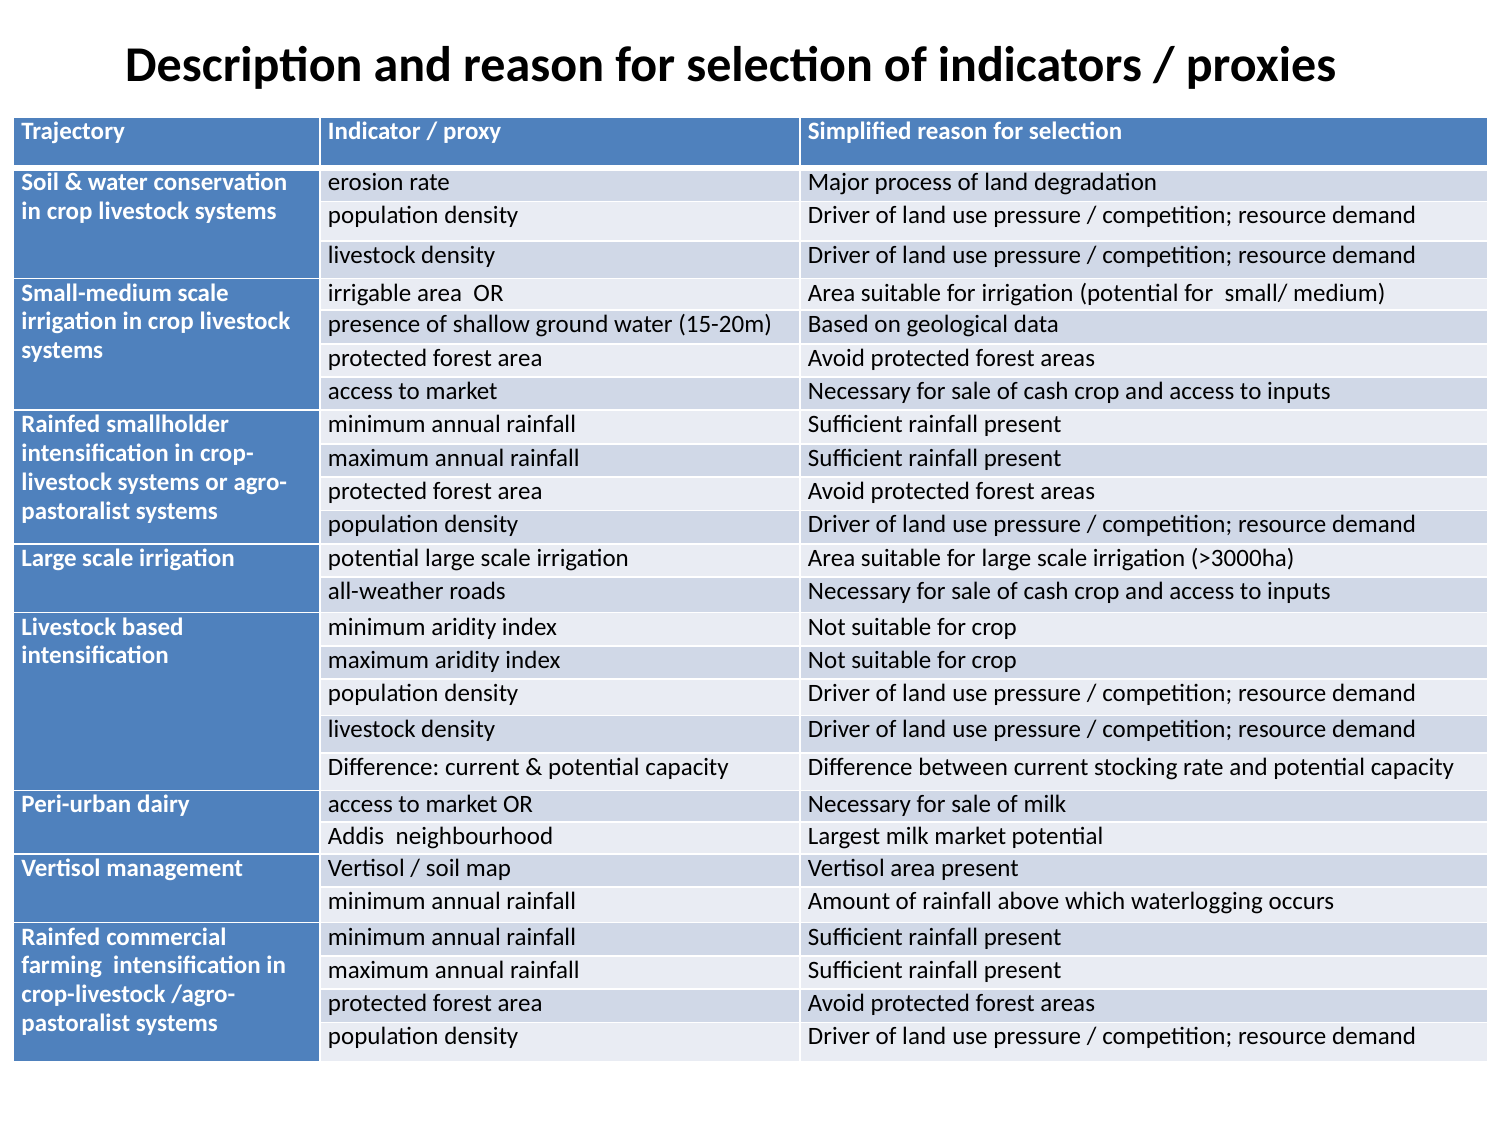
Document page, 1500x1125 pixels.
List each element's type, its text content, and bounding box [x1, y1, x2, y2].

table_cell potential large scale irrigation [321, 545, 799, 576]
table_cell access to market [321, 378, 799, 409]
table_cell Necessary for sale of cash crop and access to inputs [801, 578, 1487, 612]
table_cell Soil & water conservation in crop livestock systems [14, 171, 319, 278]
table_cell maximum annual rainfall [321, 957, 799, 988]
table_cell protected forest area [321, 345, 799, 376]
table_header Simplified reason for selection [801, 118, 1487, 165]
table_cell Rainfed smallholder intensification in crop-livestock systems or agro-pastoralist systems [14, 411, 319, 543]
table_cell Rainfed commercial farming intensification in crop-livestock /agro-pastoralist systems [14, 923, 319, 1061]
table_cell Addis neighbourhood [321, 823, 799, 853]
table_cell livestock density [321, 242, 799, 278]
table_cell Vertisol management [14, 855, 319, 922]
table_cell Large scale irrigation [14, 545, 319, 612]
table_cell Necessary for sale of milk [801, 791, 1487, 821]
table_cell Area suitable for large scale irrigation (>3000ha) [801, 545, 1487, 576]
table_cell maximum annual rainfall [321, 445, 799, 476]
table_cell Sufficient rainfall present [801, 445, 1487, 476]
table_cell population density [321, 511, 799, 543]
table_cell Peri-urban dairy [14, 791, 319, 853]
table_cell presence of shallow ground water (15-20m) [321, 311, 799, 343]
table_cell Driver of land use pressure / competition; resource demand [801, 680, 1487, 715]
table_cell erosion rate [321, 171, 799, 201]
table_cell Avoid protected forest areas [801, 345, 1487, 376]
table_cell Sufficient rainfall present [801, 923, 1487, 955]
table_cell Not suitable for crop [801, 647, 1487, 678]
table_cell Area suitable for irrigation (potential for small/ medium) [801, 279, 1487, 309]
table_cell Avoid protected forest areas [801, 990, 1487, 1022]
table_cell Sufficient rainfall present [801, 411, 1487, 443]
table_cell Small-medium scale irrigation in crop livestock systems [14, 279, 319, 409]
table_cell protected forest area [321, 990, 799, 1022]
table_cell minimum annual rainfall [321, 888, 799, 922]
table_cell all-weather roads [321, 578, 799, 612]
table_cell population density [321, 680, 799, 715]
table_header Indicator / proxy [321, 125, 799, 165]
table_cell access to market OR [321, 791, 799, 821]
table_cell Driver of land use pressure / competition; resource demand [801, 242, 1487, 278]
table_cell minimum annual rainfall [321, 923, 799, 955]
table_cell Not suitable for crop [801, 613, 1487, 645]
table_header Trajectory [14, 118, 319, 165]
table_cell Livestock based intensification [14, 613, 319, 790]
table_cell protected forest area [321, 478, 799, 510]
table_cell irrigable area OR [321, 279, 799, 309]
table_cell Driver of land use pressure / competition; resource demand [801, 1023, 1487, 1061]
table_cell minimum aridity index [321, 613, 799, 645]
title Description and reason for selection of indicators / proxies [62, 12, 1400, 125]
table_cell Avoid protected forest areas [801, 478, 1487, 510]
table_cell Sufficient rainfall present [801, 957, 1487, 988]
table_cell population density [321, 1023, 799, 1061]
table_cell livestock density [321, 716, 799, 752]
table_cell Difference between current stocking rate and potential capacity [801, 754, 1487, 790]
table_cell Difference: current & potential capacity [321, 754, 799, 790]
table_cell Based on geological data [801, 311, 1487, 343]
table_cell Vertisol / soil map [321, 855, 799, 886]
table_cell Amount of rainfall above which waterlogging occurs [801, 888, 1487, 922]
table_cell Major process of land degradation [801, 171, 1487, 201]
table_cell maximum aridity index [321, 647, 799, 678]
table_cell Vertisol area present [801, 855, 1487, 886]
table_cell Driver of land use pressure / competition; resource demand [801, 202, 1487, 240]
table_cell Necessary for sale of cash crop and access to inputs [801, 378, 1487, 409]
table_cell Driver of land use pressure / competition; resource demand [801, 511, 1487, 543]
table_cell Driver of land use pressure / competition; resource demand [801, 716, 1487, 752]
table_cell Largest milk market potential [801, 823, 1487, 853]
table_cell minimum annual rainfall [321, 411, 799, 443]
table_cell population density [321, 202, 799, 240]
